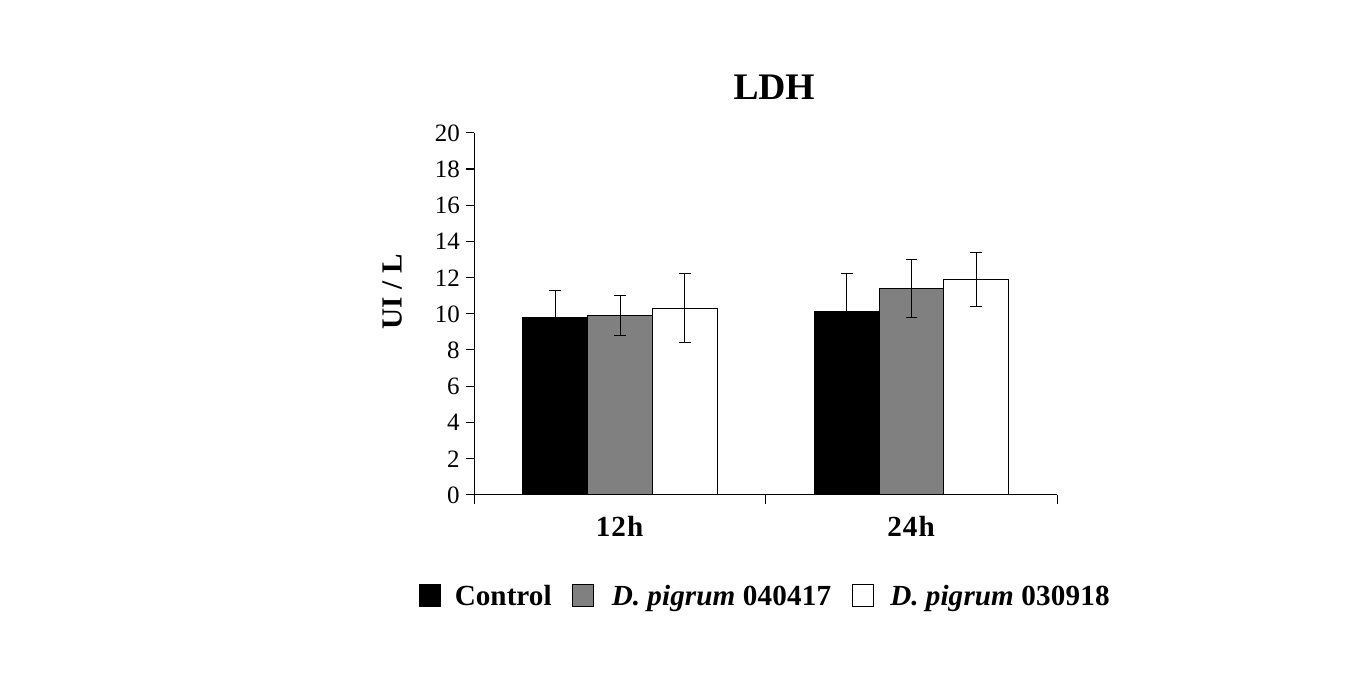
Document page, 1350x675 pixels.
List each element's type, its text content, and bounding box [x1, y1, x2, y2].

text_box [419, 568, 1127, 620]
text_box UI / L [365, 229, 415, 355]
text_box LDH [718, 54, 830, 110]
chart [421, 110, 1071, 552]
